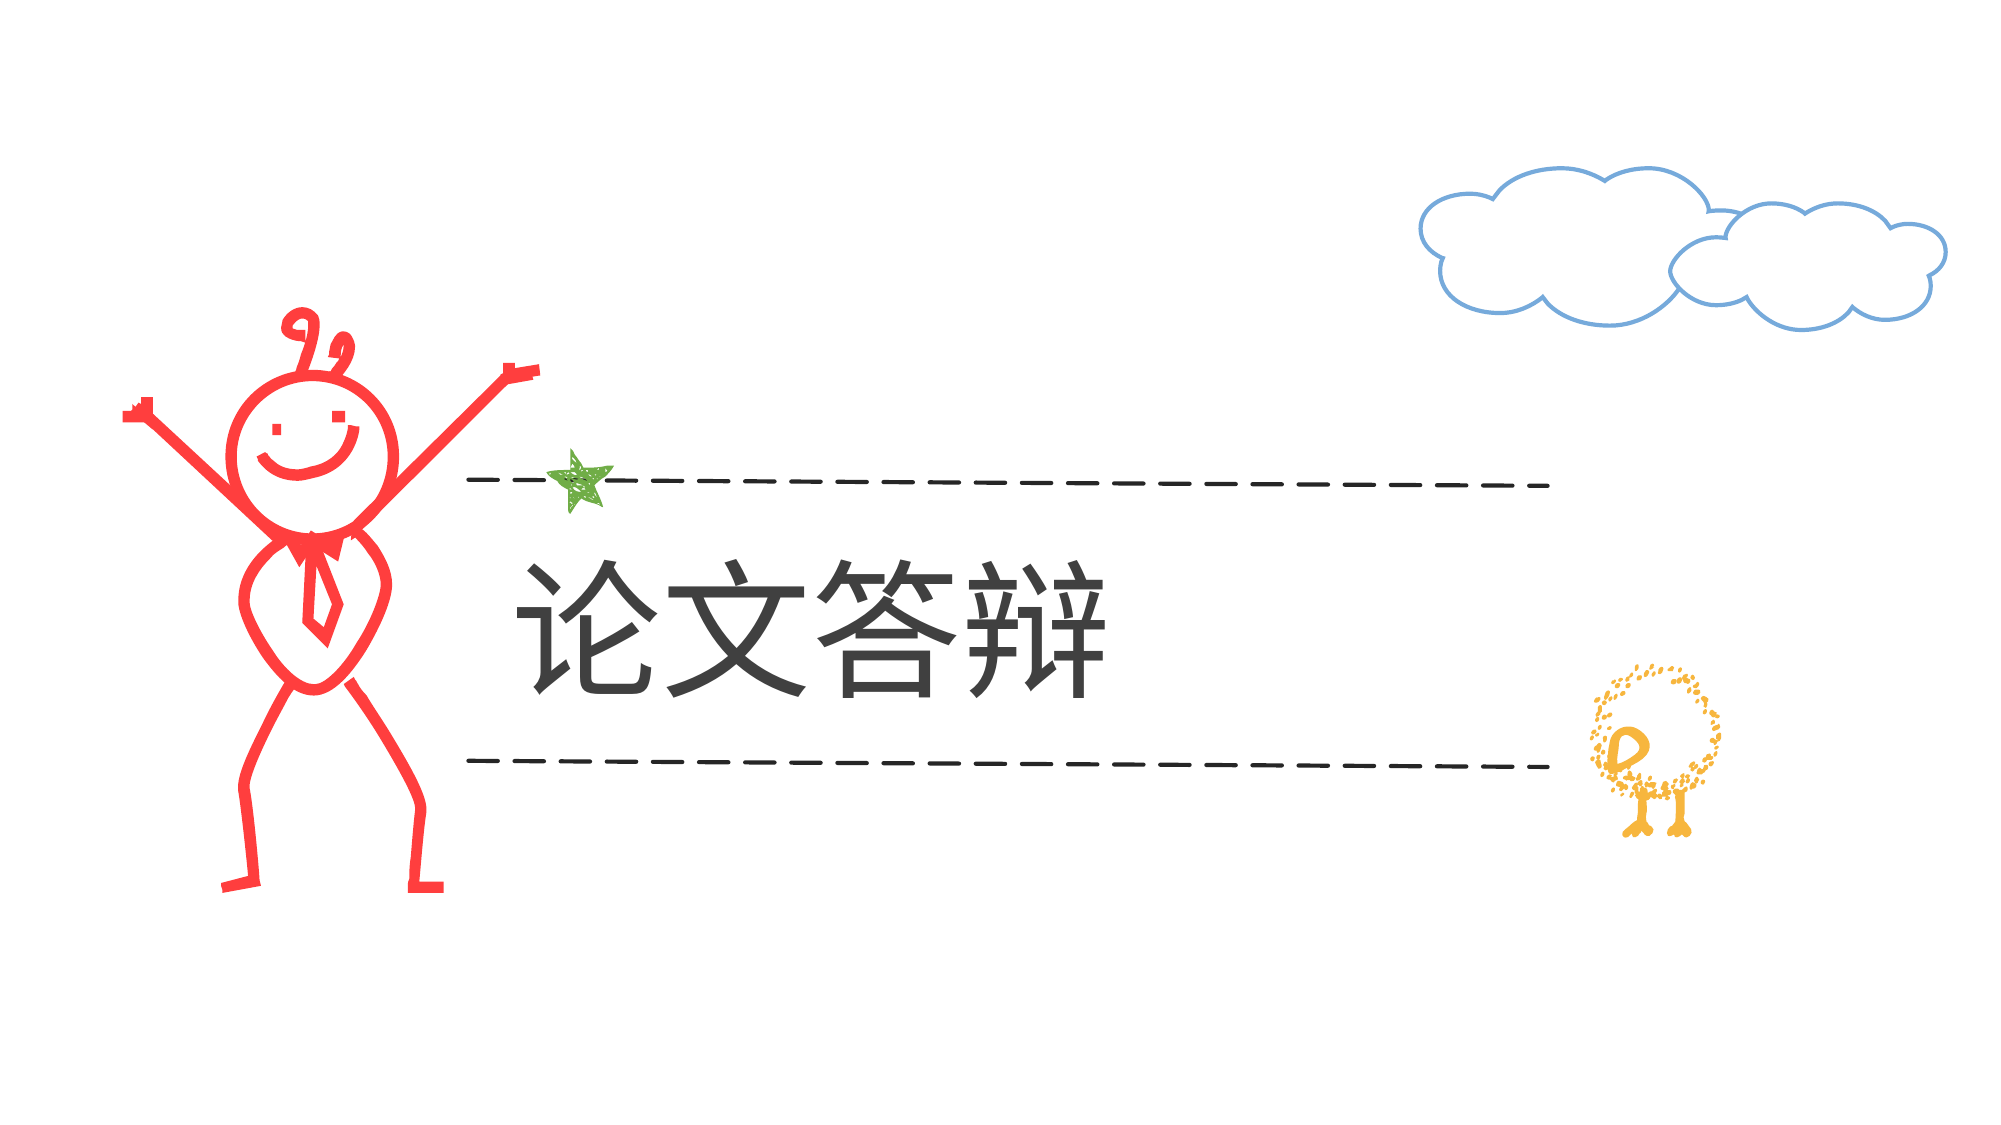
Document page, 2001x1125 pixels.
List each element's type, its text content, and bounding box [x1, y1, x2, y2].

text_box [1588, 662, 1722, 841]
text_box [541, 760, 1549, 768]
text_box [1420, 168, 1946, 330]
text_box [546, 448, 615, 514]
text_box 论文答辩 [541, 528, 1512, 724]
text_box [601, 479, 1549, 487]
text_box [122, 307, 541, 893]
